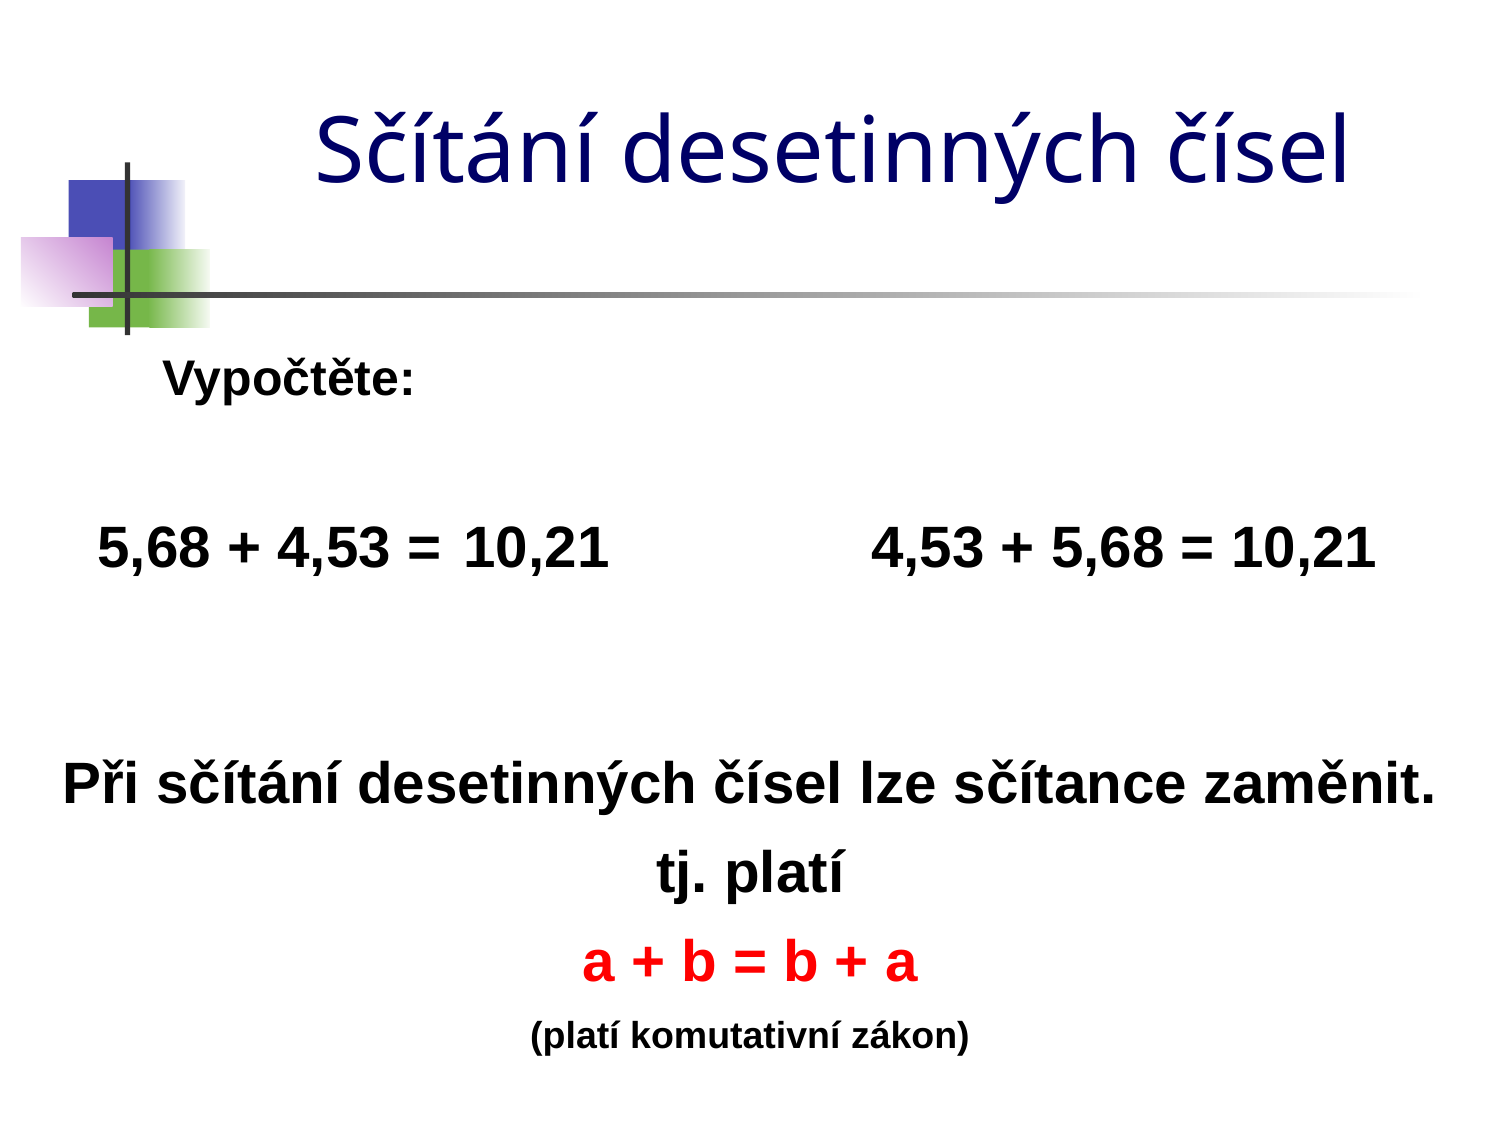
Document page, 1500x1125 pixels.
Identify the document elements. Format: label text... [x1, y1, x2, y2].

text_box (platí komutativní zákon) [0, 1003, 1500, 1064]
text_box a + b = b + a [0, 915, 1500, 1001]
text_box 5,68 + 4,53 = [82, 501, 448, 587]
text_box Při sčítání desetinných čísel lze sčítance zaměnit. [0, 738, 1500, 823]
text_box 10,21 [448, 501, 649, 587]
text_box tj. platí [0, 826, 1500, 912]
text_box 4,53 + 5,68 = [856, 501, 1216, 587]
title Sčítání desetinných čísel [194, 81, 1474, 209]
text_box 10,21 [1216, 501, 1416, 587]
text_box Vypočtěte: [147, 338, 455, 413]
